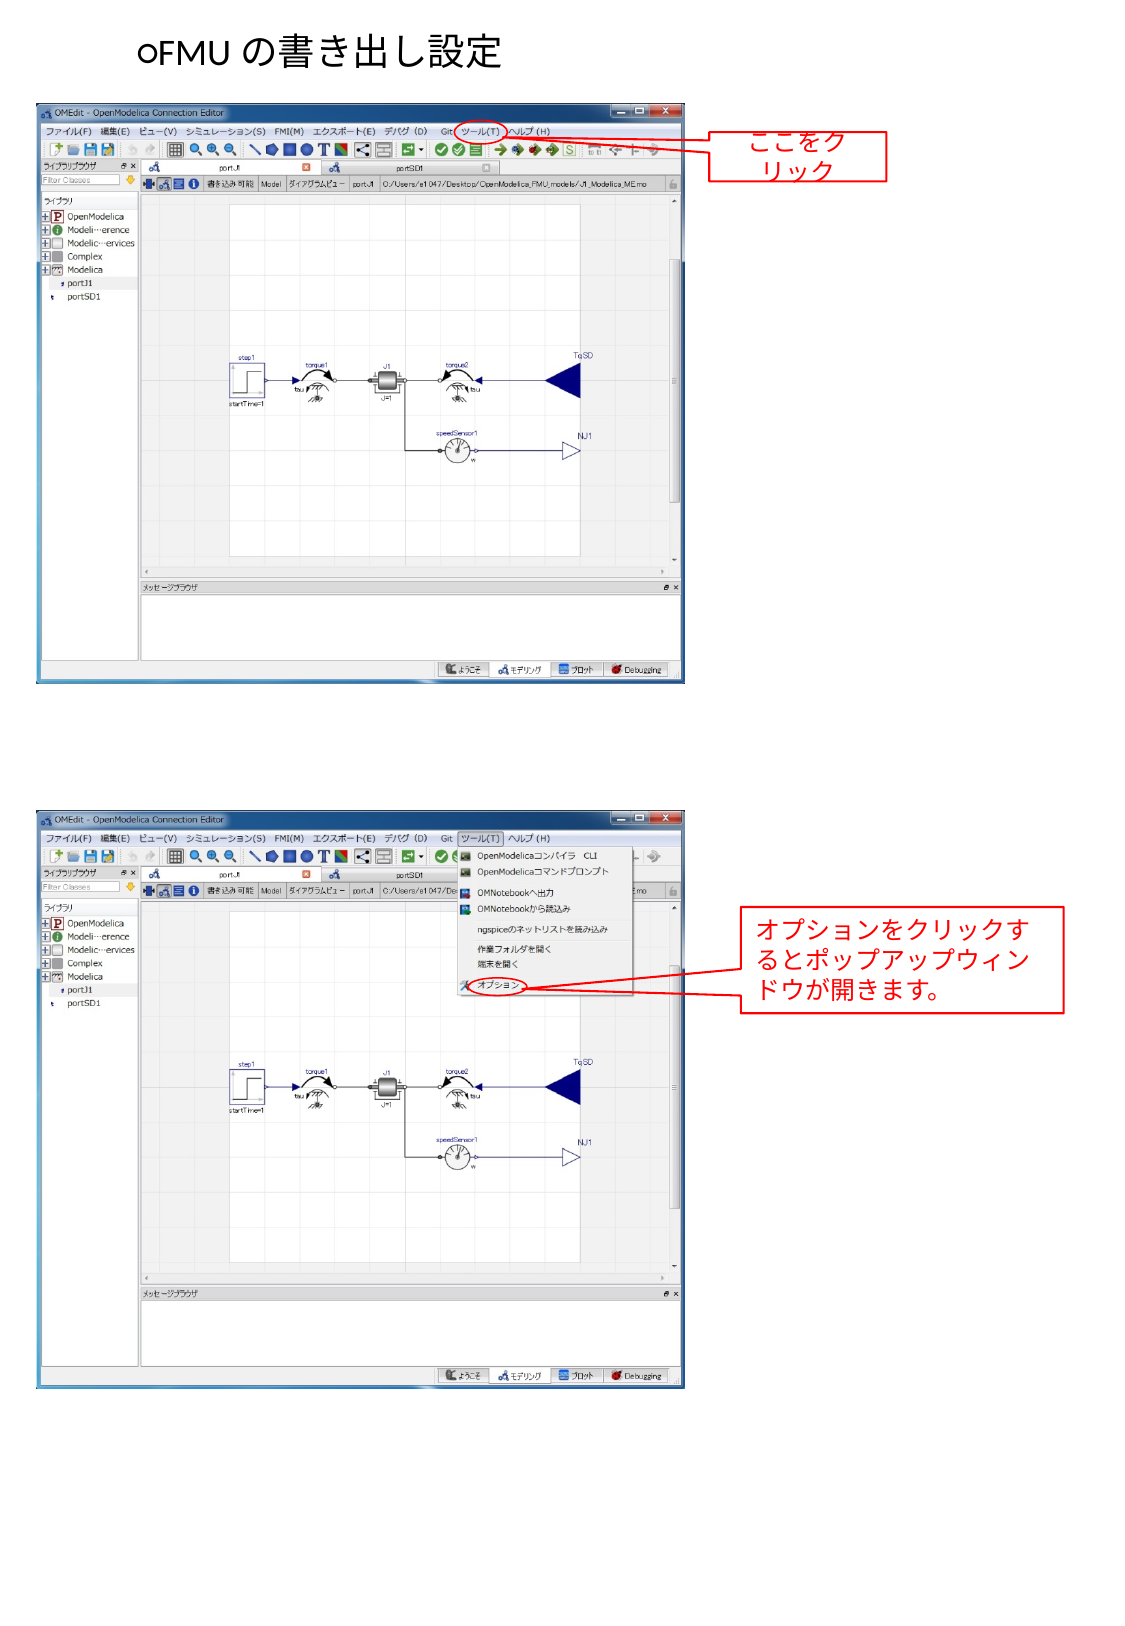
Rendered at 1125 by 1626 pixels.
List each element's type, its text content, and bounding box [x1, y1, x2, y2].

text_box オプションをクリックするとポップアップウィンドウが開きます。 [689, 904, 1066, 1016]
picture [35, 810, 685, 1390]
text_box ここをクリック [689, 130, 889, 184]
text_box ○FMUの書き出し設定 [122, 21, 903, 81]
picture [35, 103, 685, 684]
